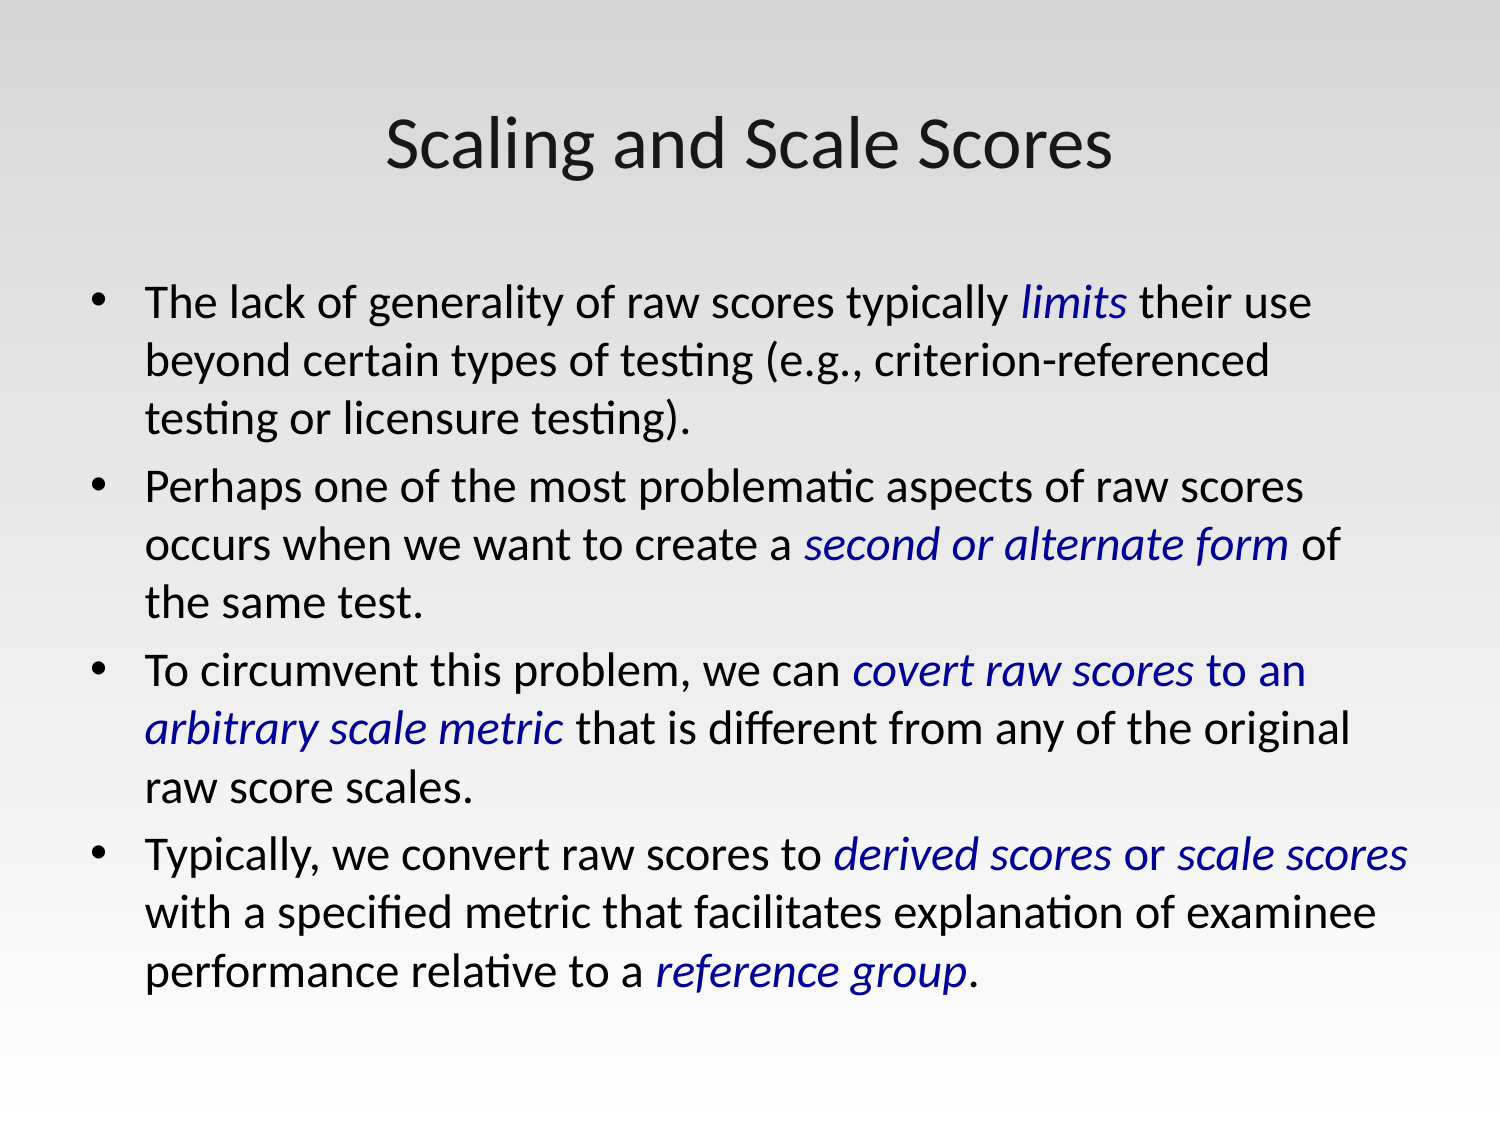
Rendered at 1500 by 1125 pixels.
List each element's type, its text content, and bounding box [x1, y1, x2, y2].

list The lack of generality of raw scores typically limits their use beyond certain types of testing (e.g., criterion-referenced testing or licensure testing). Perhaps one of the most problematic aspects of raw scores occurs when we want to create a second or alternate form of the same test. To circumvent this problem, we can covert raw scores to an arbitrary scale metric that is different from any of the original raw score scales. Typically, we convert raw scores to derived scores or scale scores with a specified metric that facilitates explanation of examinee performance relative to a reference group. [75, 262, 1425, 1005]
title Scaling and Scale Scores [37, 45, 1463, 233]
